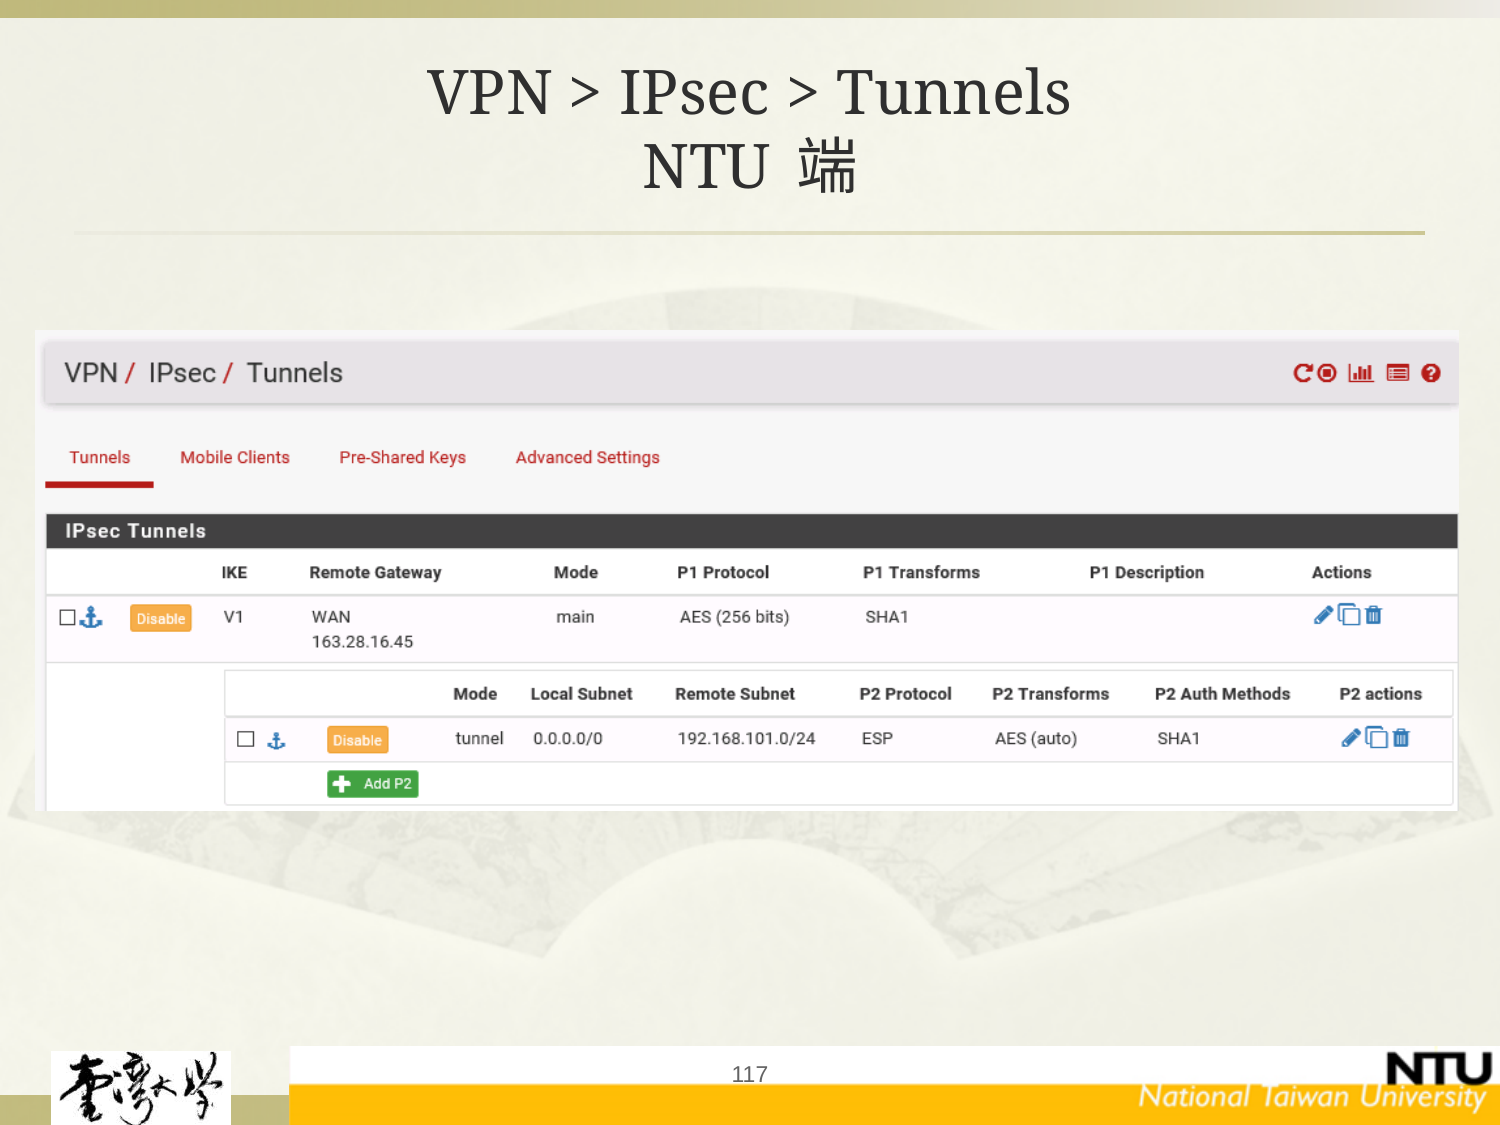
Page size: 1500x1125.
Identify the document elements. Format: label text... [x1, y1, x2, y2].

picture [34, 329, 1460, 812]
title VPN > IPsec > Tunnels NTU 端 [75, 45, 1425, 209]
picture [51, 1051, 231, 1125]
slide_number 117 [675, 1050, 825, 1097]
picture [289, 1046, 1500, 1125]
